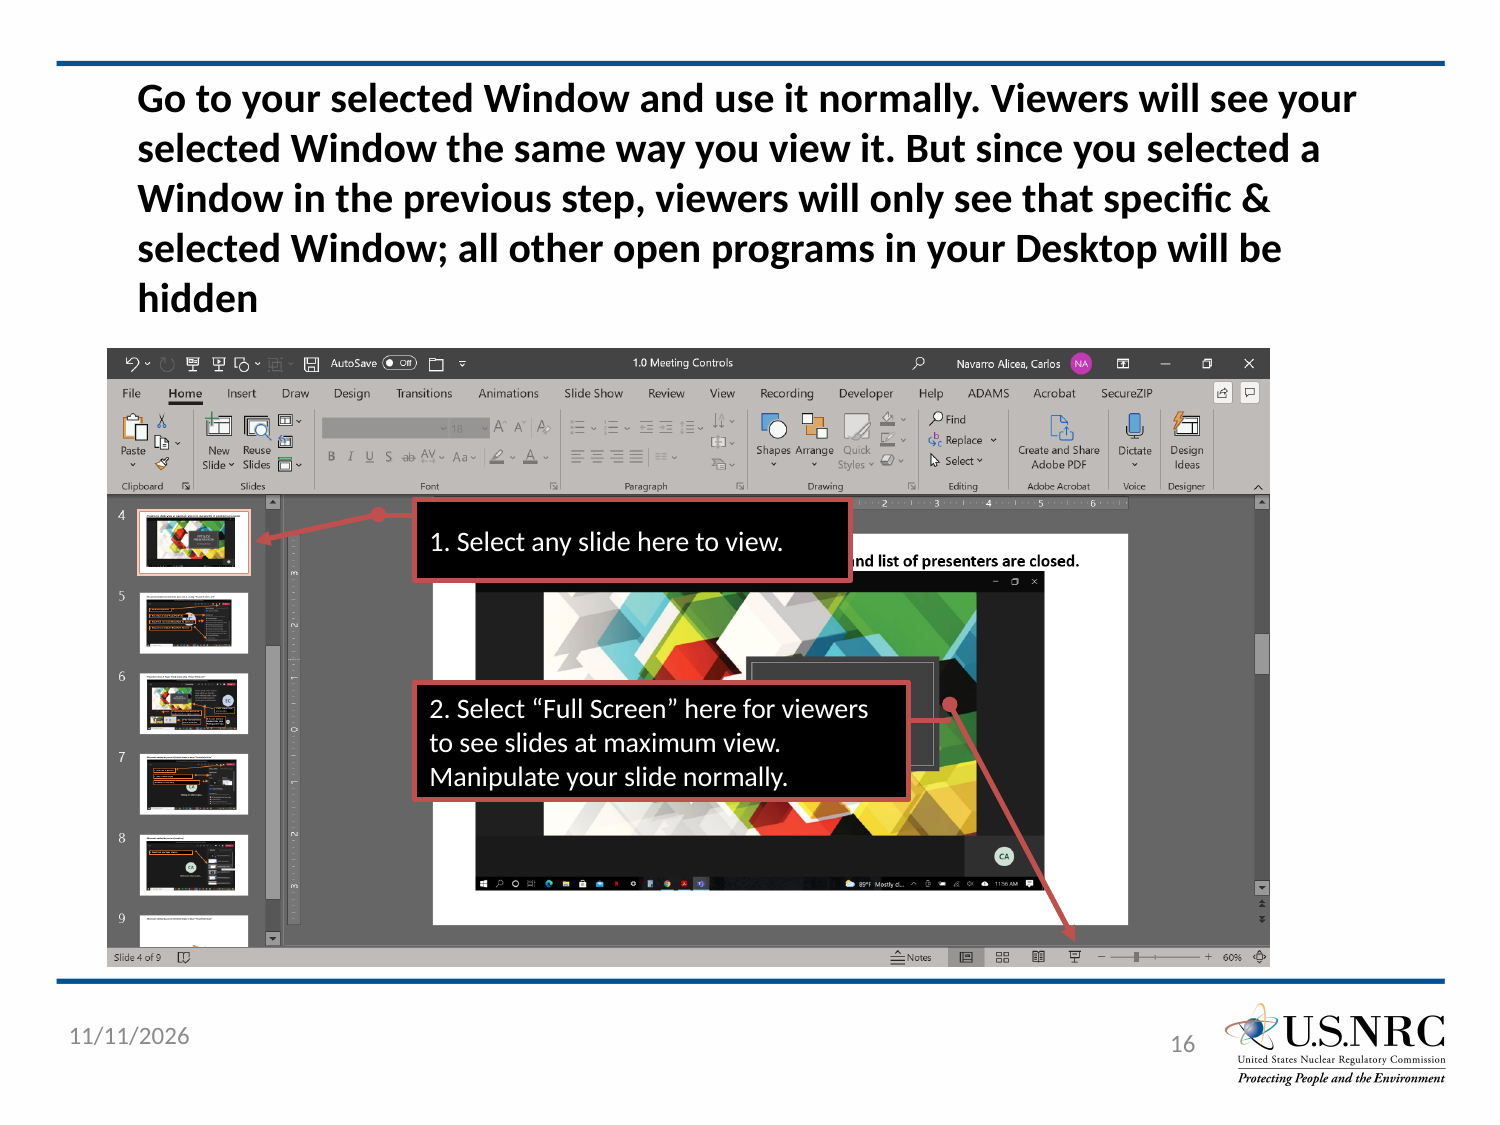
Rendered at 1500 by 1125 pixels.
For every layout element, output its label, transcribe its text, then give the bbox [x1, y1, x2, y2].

picture [0, 0, 1500, 1125]
text_box Go to your selected Window and use it normally. Viewers will see your selected Window the same way you view it. But since you selected a Window in the previous step, viewers will only see that specific & selected Window; all other open programs in your Desktop will be hidden [122, 63, 1377, 329]
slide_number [53, 1004, 404, 1065]
slide_number 16 [1030, 1012, 1211, 1073]
